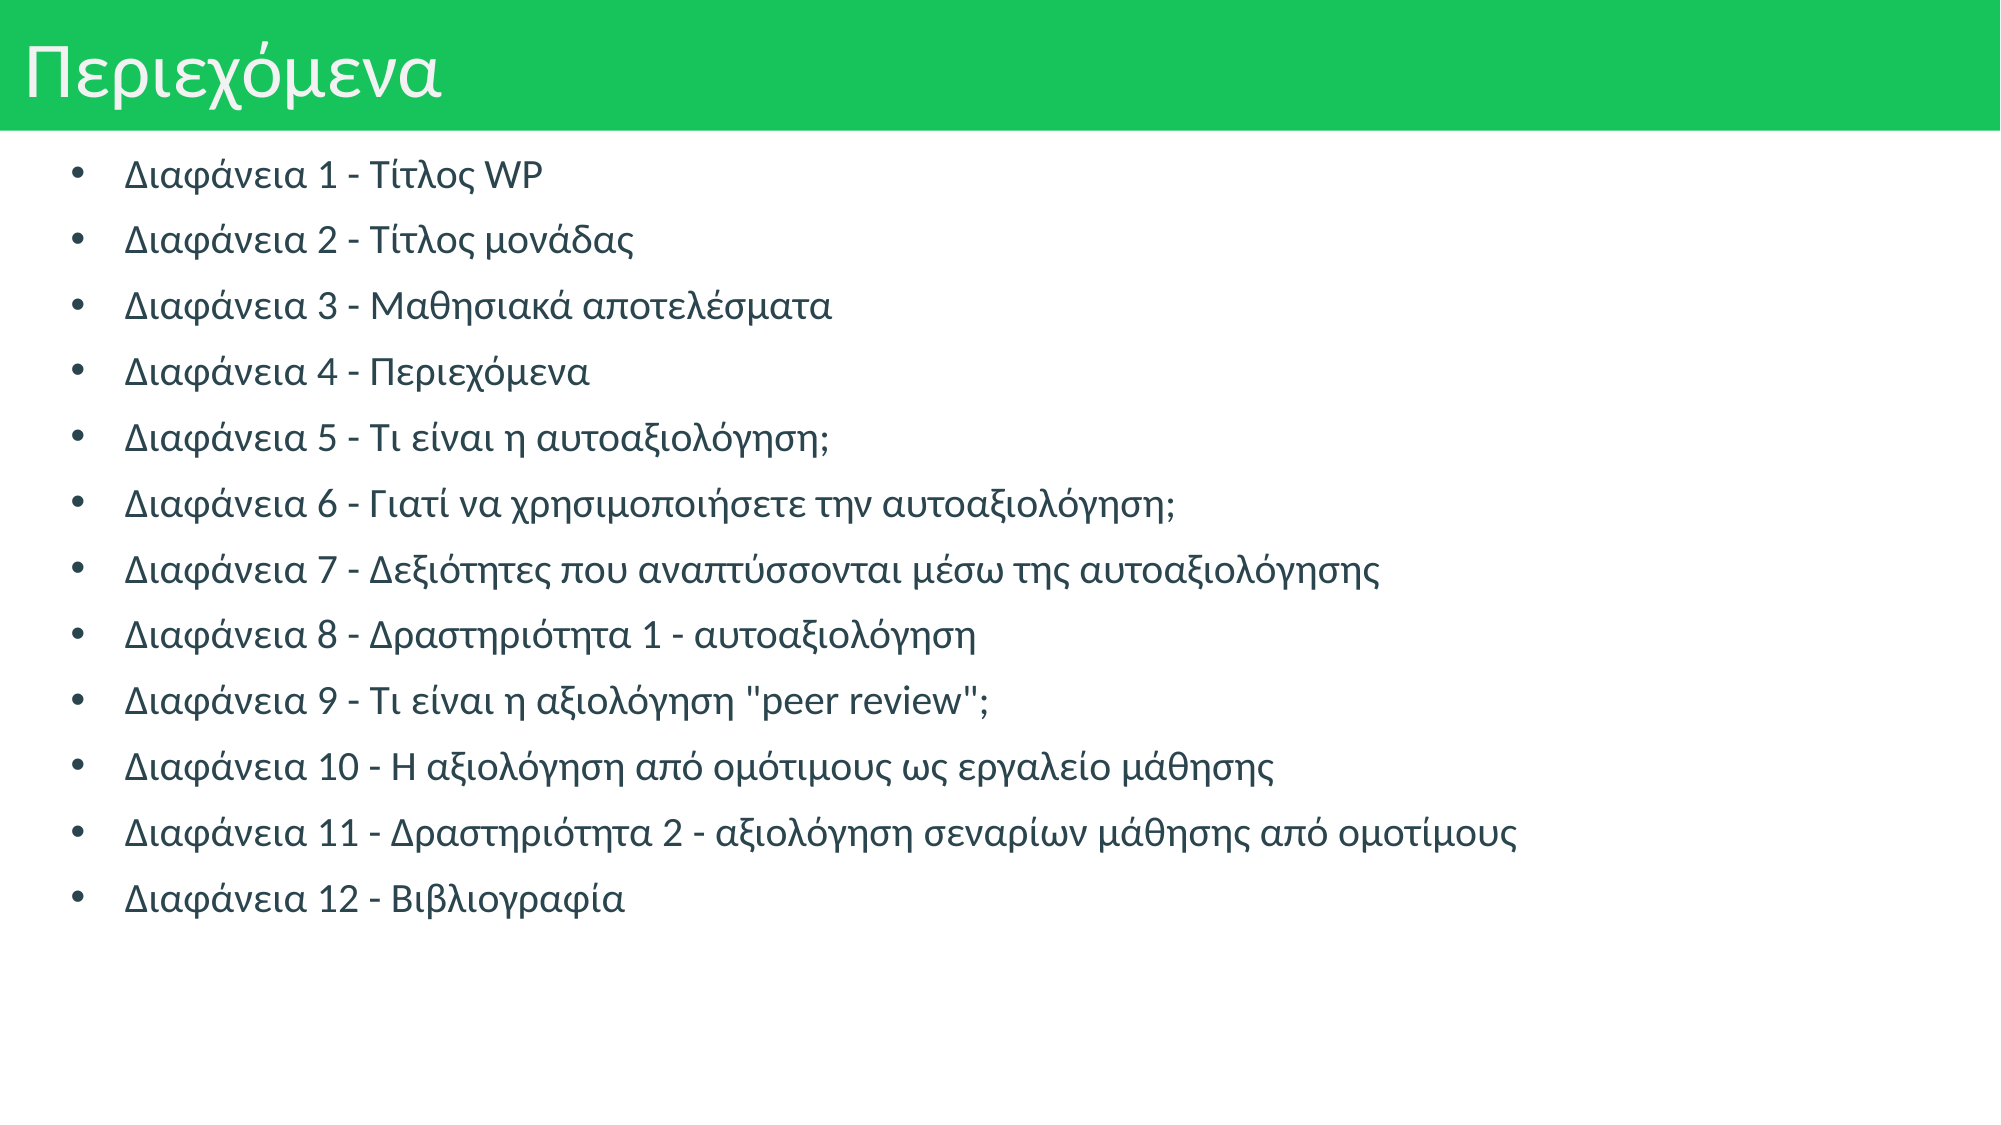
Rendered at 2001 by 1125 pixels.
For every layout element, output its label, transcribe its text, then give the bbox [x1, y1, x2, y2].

list Διαφάνεια 1 - Τίτλος WP Διαφάνεια 2 - Τίτλος μονάδας Διαφάνεια 3 - Μαθησιακά αποτελέσματα Διαφάνεια 4 - Περιεχόμενα Διαφάνεια 5 - Τι είναι η αυτοαξιολόγηση; Διαφάνεια 6 - Γιατί να χρησιμοποιήσετε την αυτοαξιολόγηση; Διαφάνεια 7 - Δεξιότητες που αναπτύσσονται μέσω της αυτοαξιολόγησης Διαφάνεια 8 - Δραστηριότητα 1 - αυτοαξιολόγηση Διαφάνεια 9 - Τι είναι η αξιολόγηση "peer review"; Διαφάνεια 10 - Η αξιολόγηση από ομότιμους ως εργαλείο μάθησης Διαφάνεια 11 - Δραστηριότητα 2 - αξιολόγηση σεναρίων μάθησης από ομοτίμους Διαφάνεια 12 - Βιβλιογραφία [16, 144, 1976, 1108]
title Περιεχόμενα [16, 13, 1976, 131]
